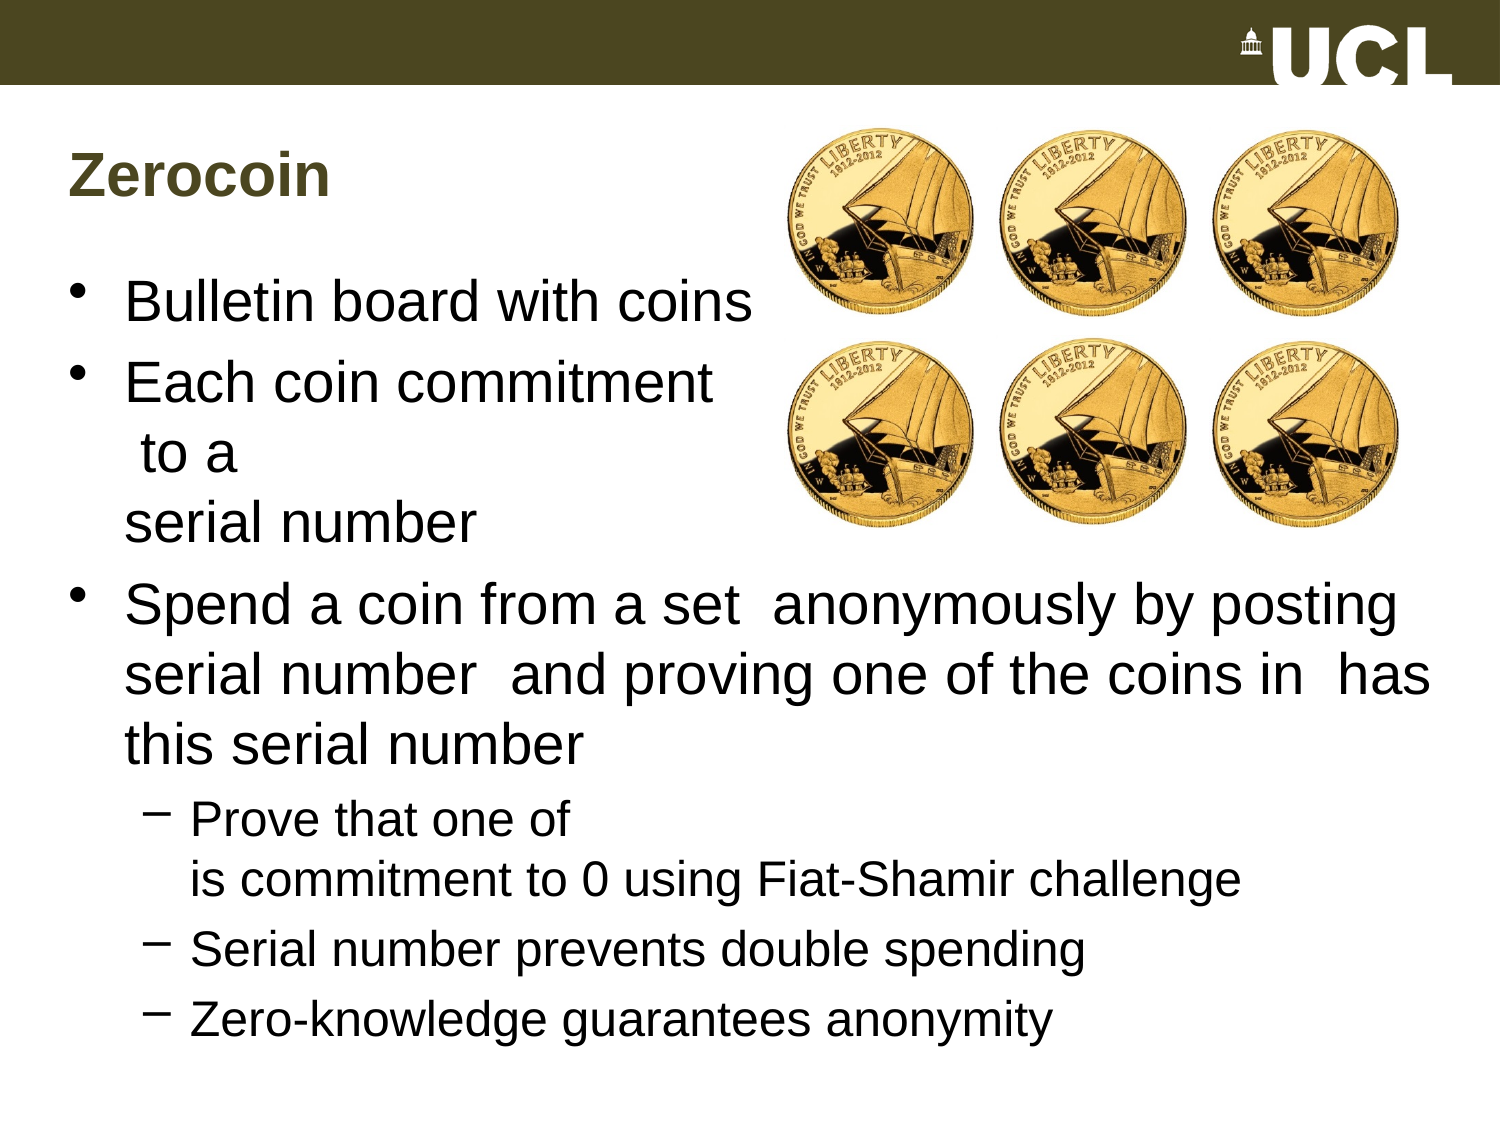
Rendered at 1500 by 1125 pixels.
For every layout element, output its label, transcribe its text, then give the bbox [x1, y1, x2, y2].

picture [783, 124, 977, 317]
picture [783, 337, 977, 530]
picture [1209, 127, 1402, 319]
picture [0, 0, 1500, 85]
picture [996, 335, 1189, 528]
picture [1209, 337, 1402, 530]
title Zerocoin [53, 126, 1446, 340]
picture [996, 127, 1189, 319]
